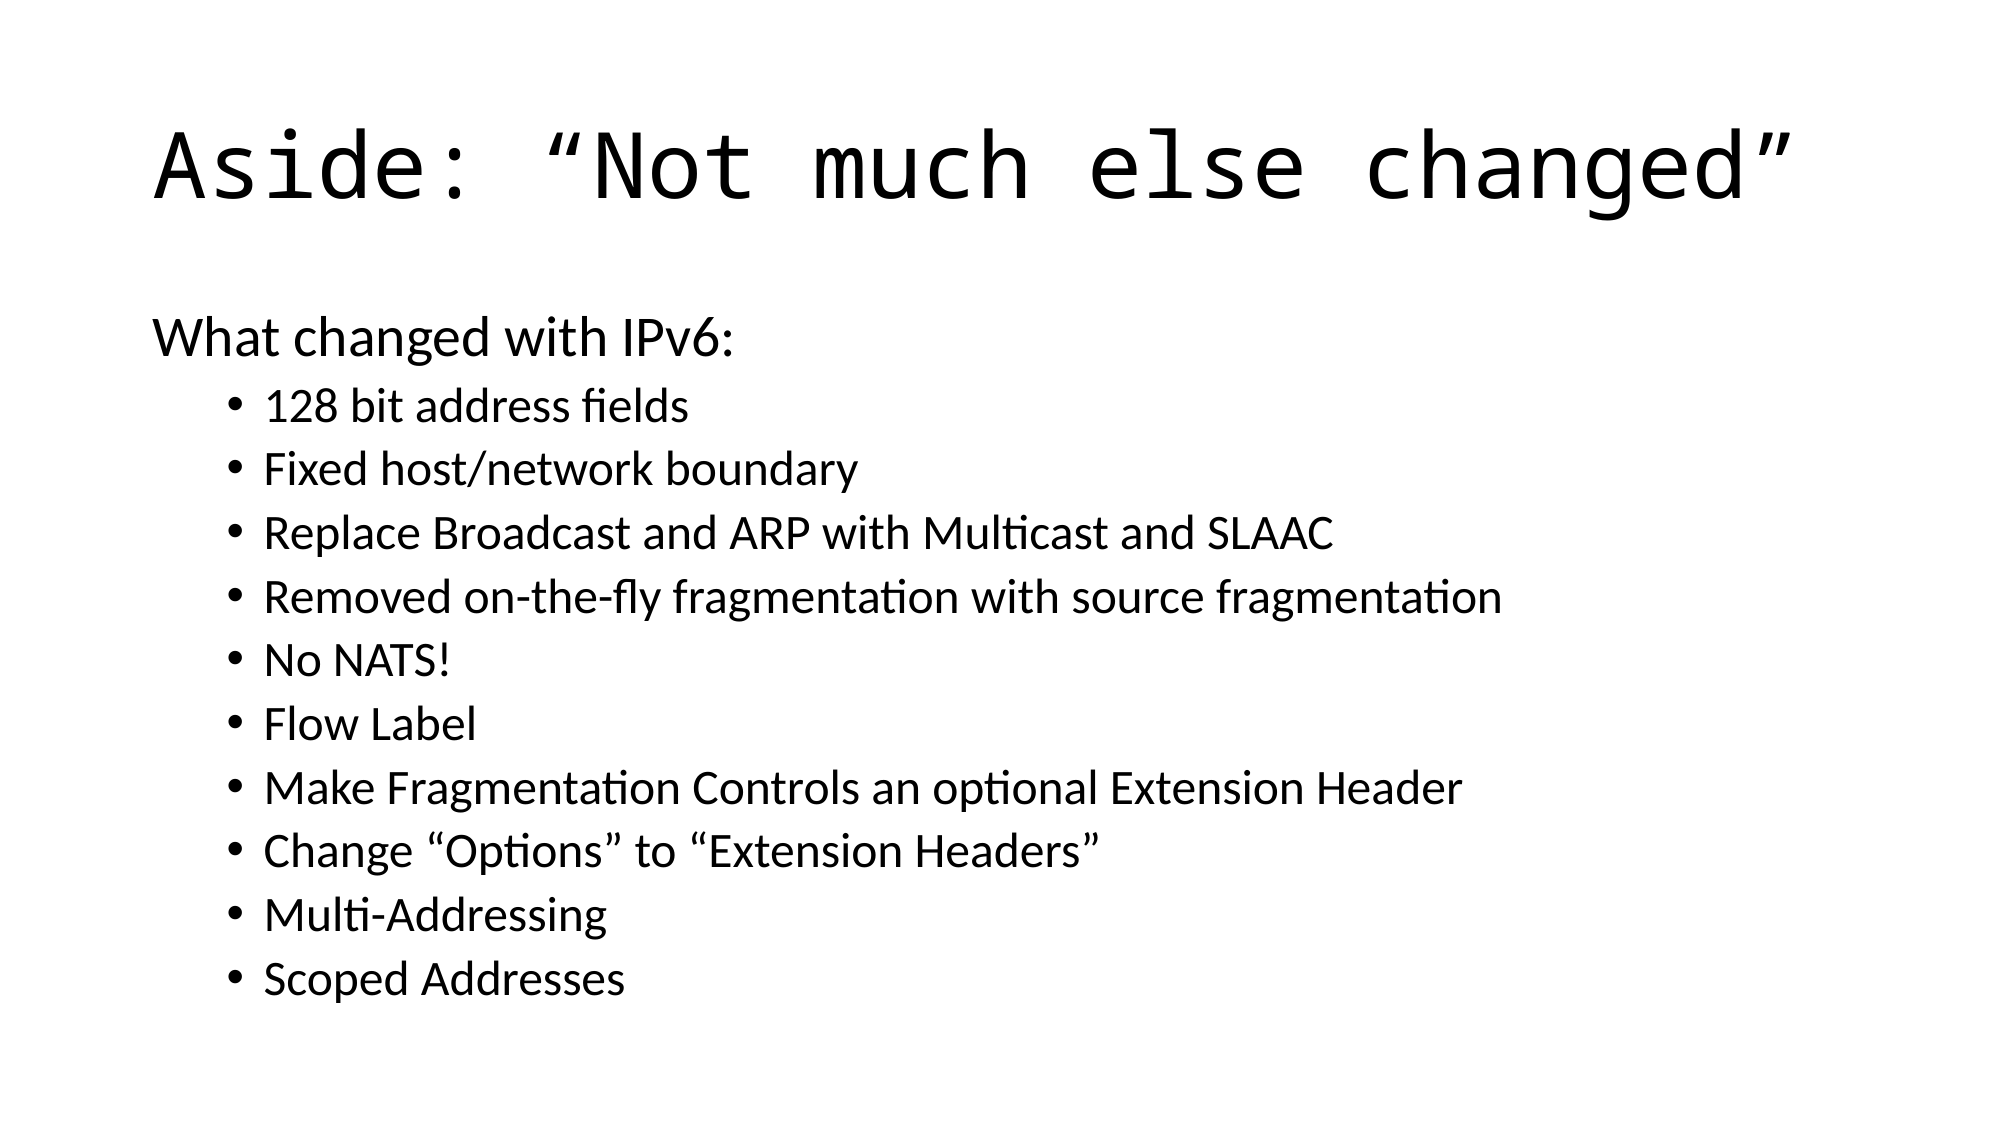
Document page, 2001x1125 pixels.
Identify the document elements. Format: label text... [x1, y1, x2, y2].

title Aside: “Not much else changed” [137, 59, 1863, 278]
list What changed with IPv6: 128 bit address fields Fixed host/network boundary Replace Broadcast and ARP with Multicast and SLAAC Removed on-the-fly fragmentation with source fragmentation No NATS! Flow Label Make Fragmentation Controls an optional Extension Header Change “Options” to “Extension Headers” Multi-Addressing Scoped Addresses [137, 299, 1863, 1014]
